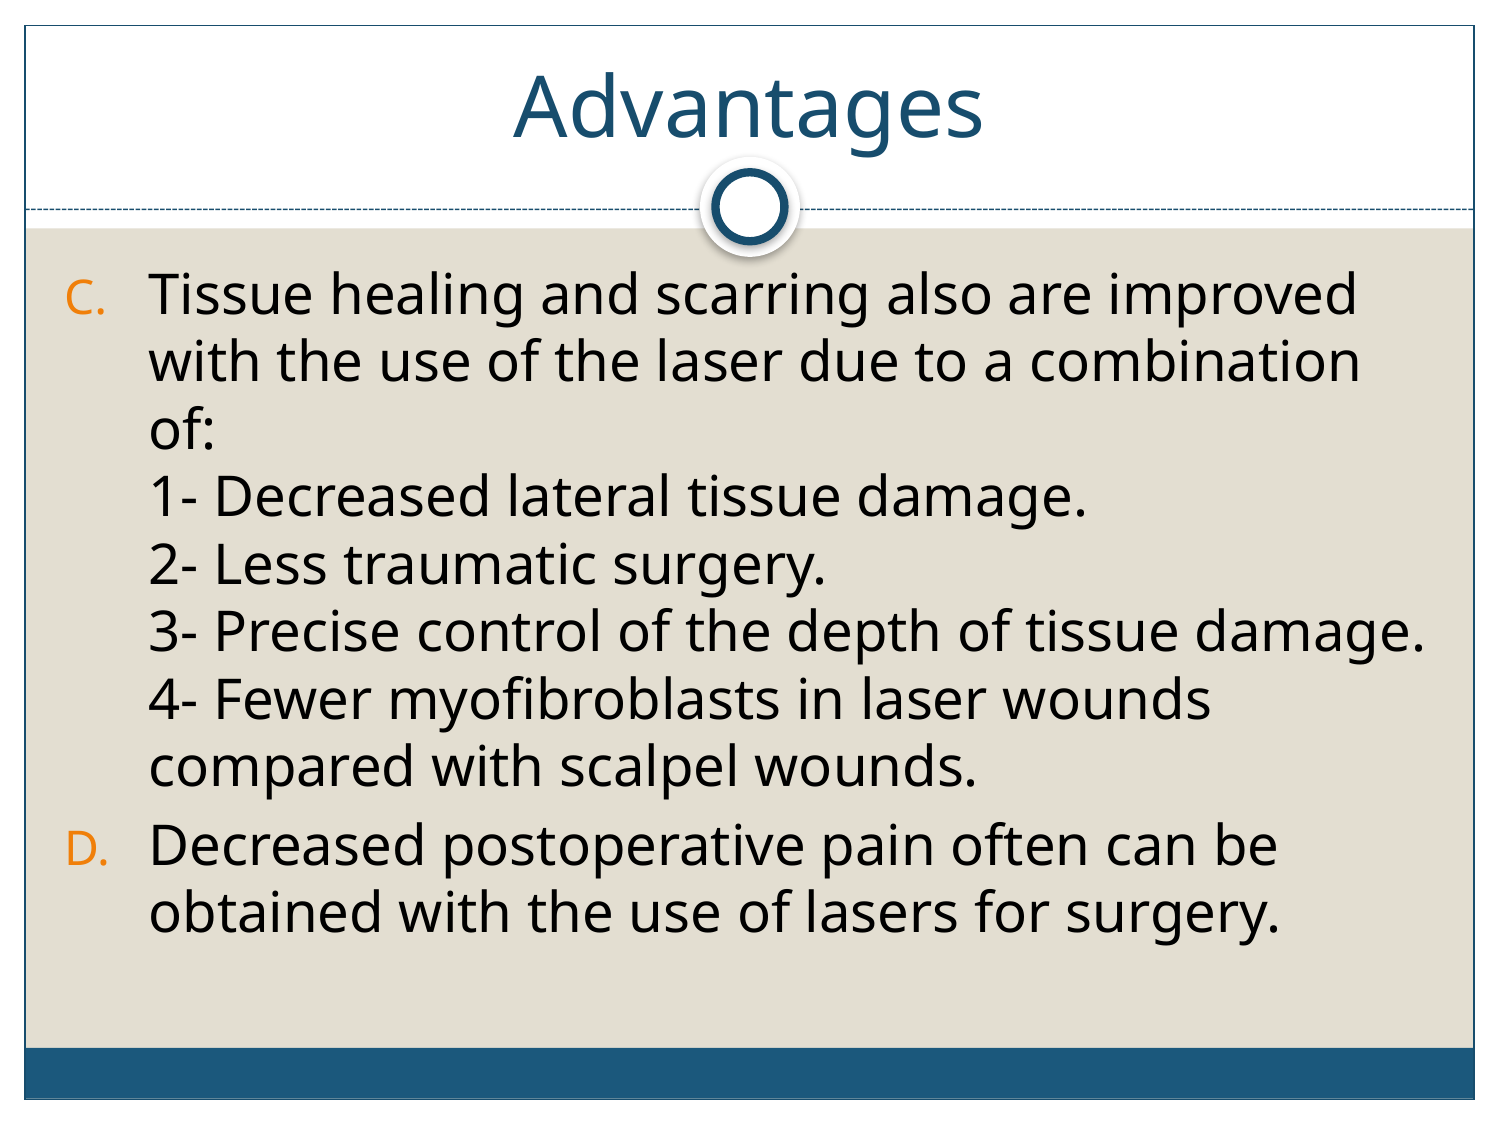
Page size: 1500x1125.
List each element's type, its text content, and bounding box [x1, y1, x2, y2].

list Tissue healing and scarring also are improved with the use of the laser due to a combination of: 1- Decreased lateral tissue damage. 2- Less traumatic surgery. 3- Precise control of the depth of tissue damage. 4- Fewer myofibroblasts in laser wounds compared with scalpel wounds. Decreased postoperative pain often can be obtained with the use of lasers for surgery. [49, 250, 1445, 1001]
title Advantages [49, 37, 1450, 162]
